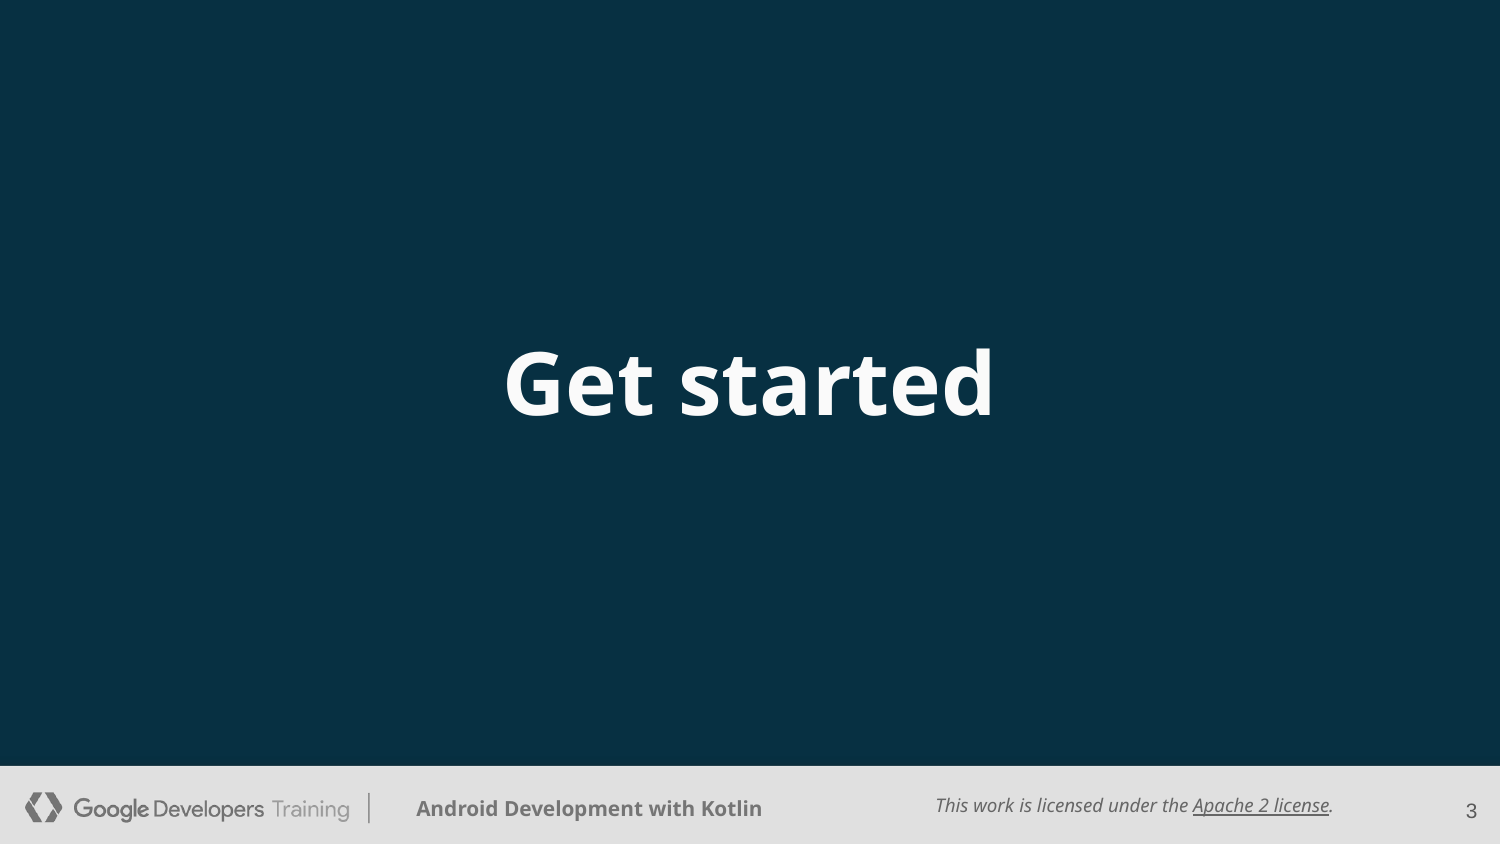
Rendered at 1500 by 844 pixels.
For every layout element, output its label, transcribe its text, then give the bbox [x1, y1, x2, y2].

slide_number ‹#› [1402, 777, 1493, 842]
title Get started [51, 0, 1449, 762]
picture [0, 0, 1500, 844]
